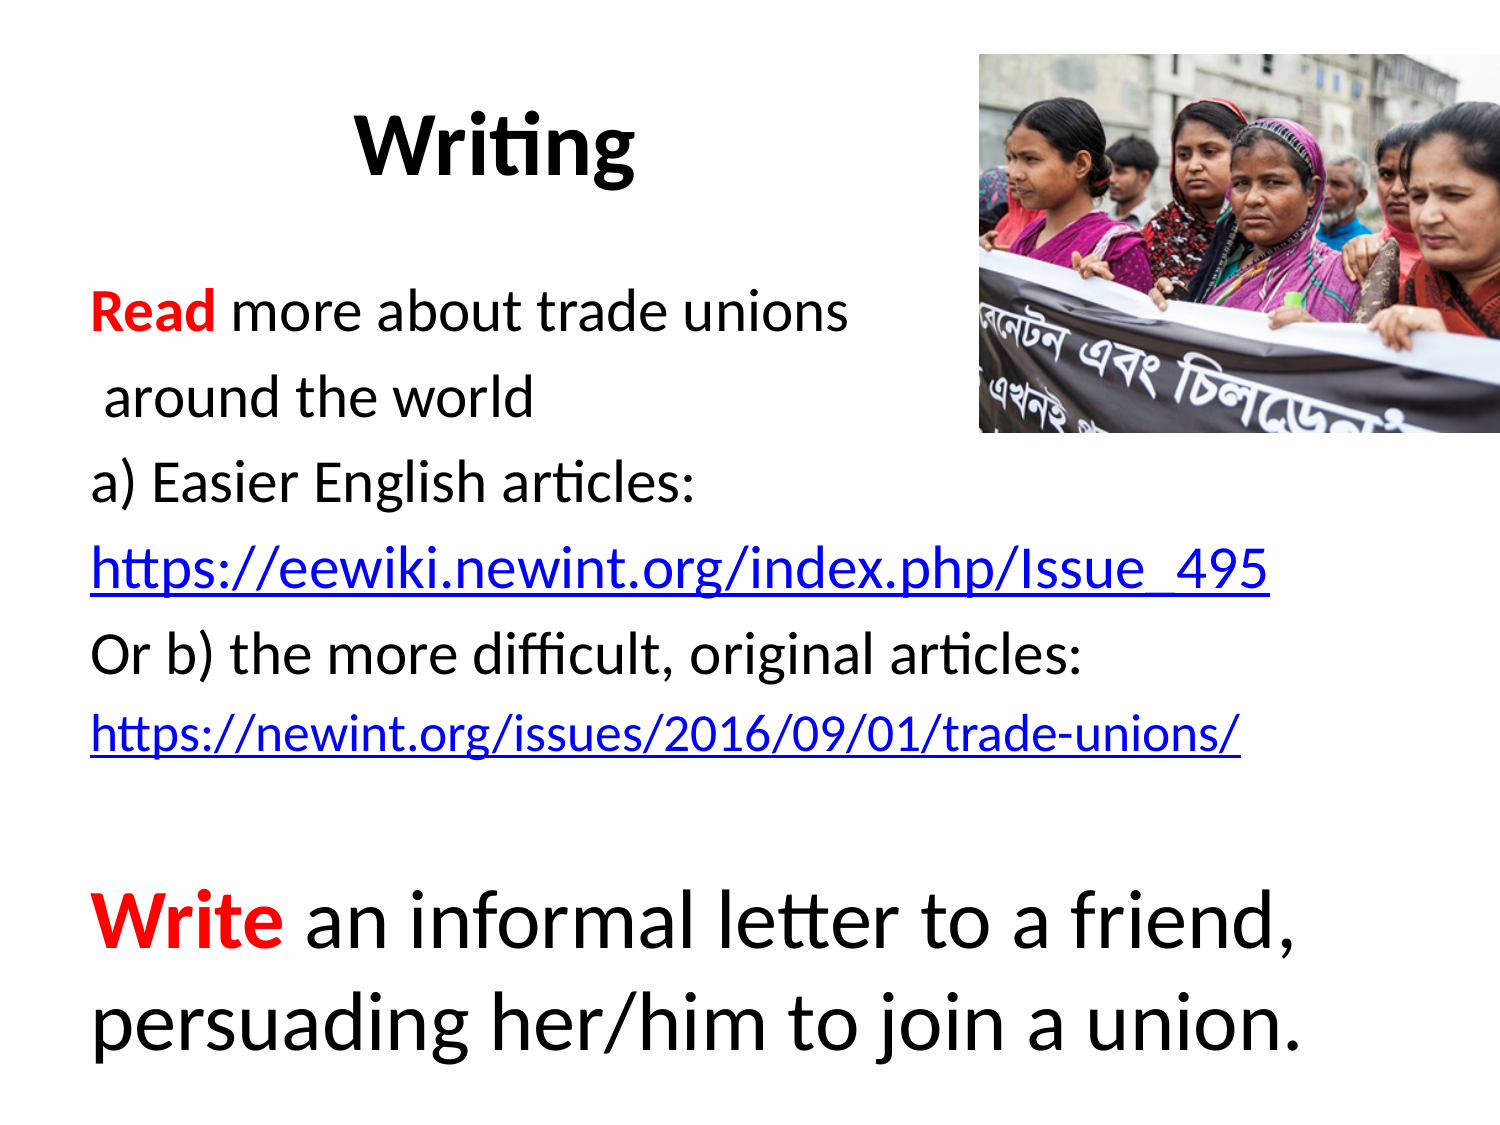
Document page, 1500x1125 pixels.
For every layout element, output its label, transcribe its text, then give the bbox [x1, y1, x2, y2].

picture [979, 54, 1500, 433]
title Writing [75, 45, 916, 233]
list Read more about trade unions around the world a) Easier English articles: https://eewiki.newint.org/index.php/Issue_495 Or b) the more difficult, original articles: https://newint.org/issues/2016/09/01/trade-unions/ Write an informal letter to a friend, persuading her/him to join a union. [75, 262, 1459, 1083]
